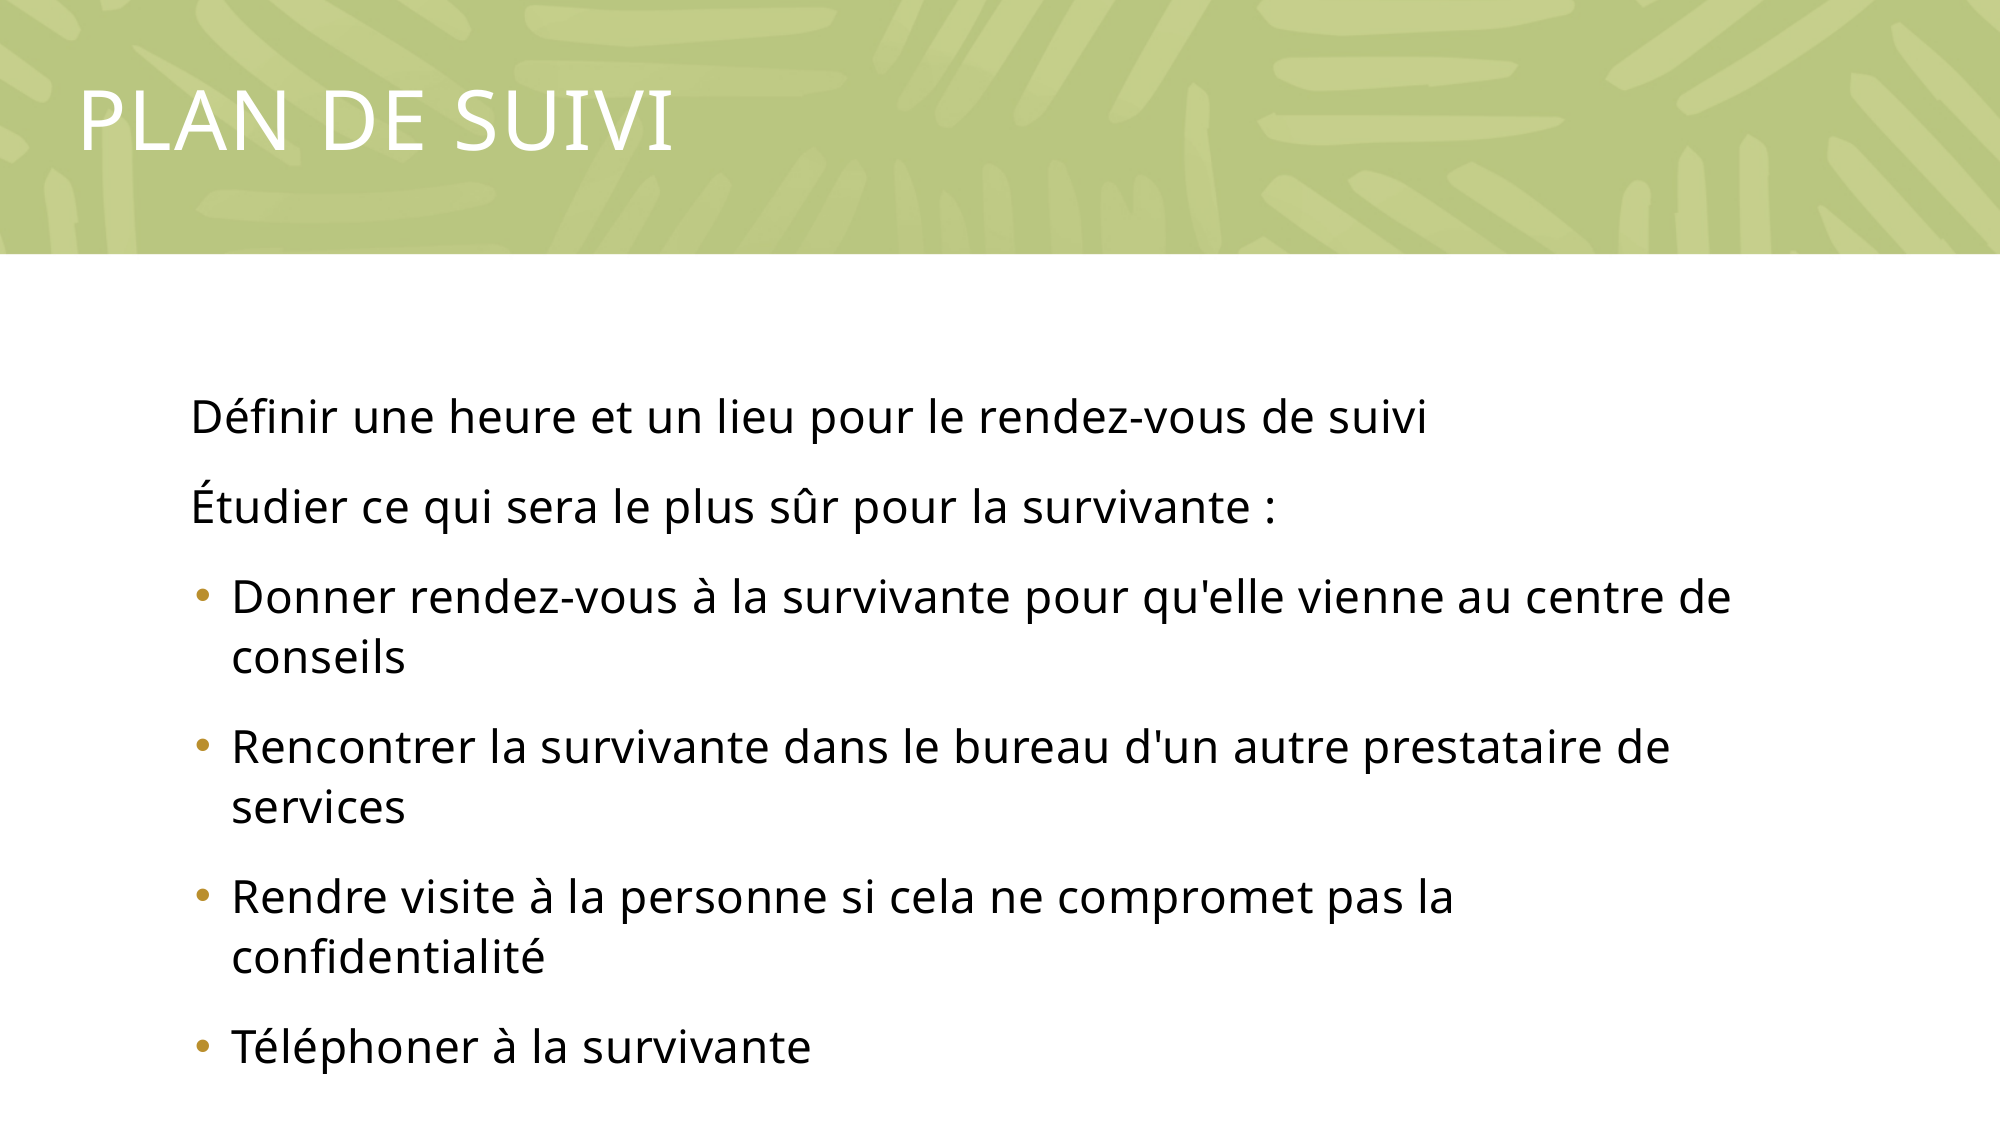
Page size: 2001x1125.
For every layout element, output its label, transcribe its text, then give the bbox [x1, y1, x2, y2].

title Plan de suivi [61, 33, 1938, 220]
picture [0, 0, 2000, 1125]
list Définir une heure et un lieu pour le rendez-vous de suivi Étudier ce qui sera le plus sûr pour la survivante : Donner rendez-vous à la survivante pour qu'elle vienne au centre de conseils Rencontrer la survivante dans le bureau d'un autre prestataire de services Rendre visite à la personne si cela ne compromet pas la confidentialité Téléphoner à la survivante [167, 374, 1763, 1036]
